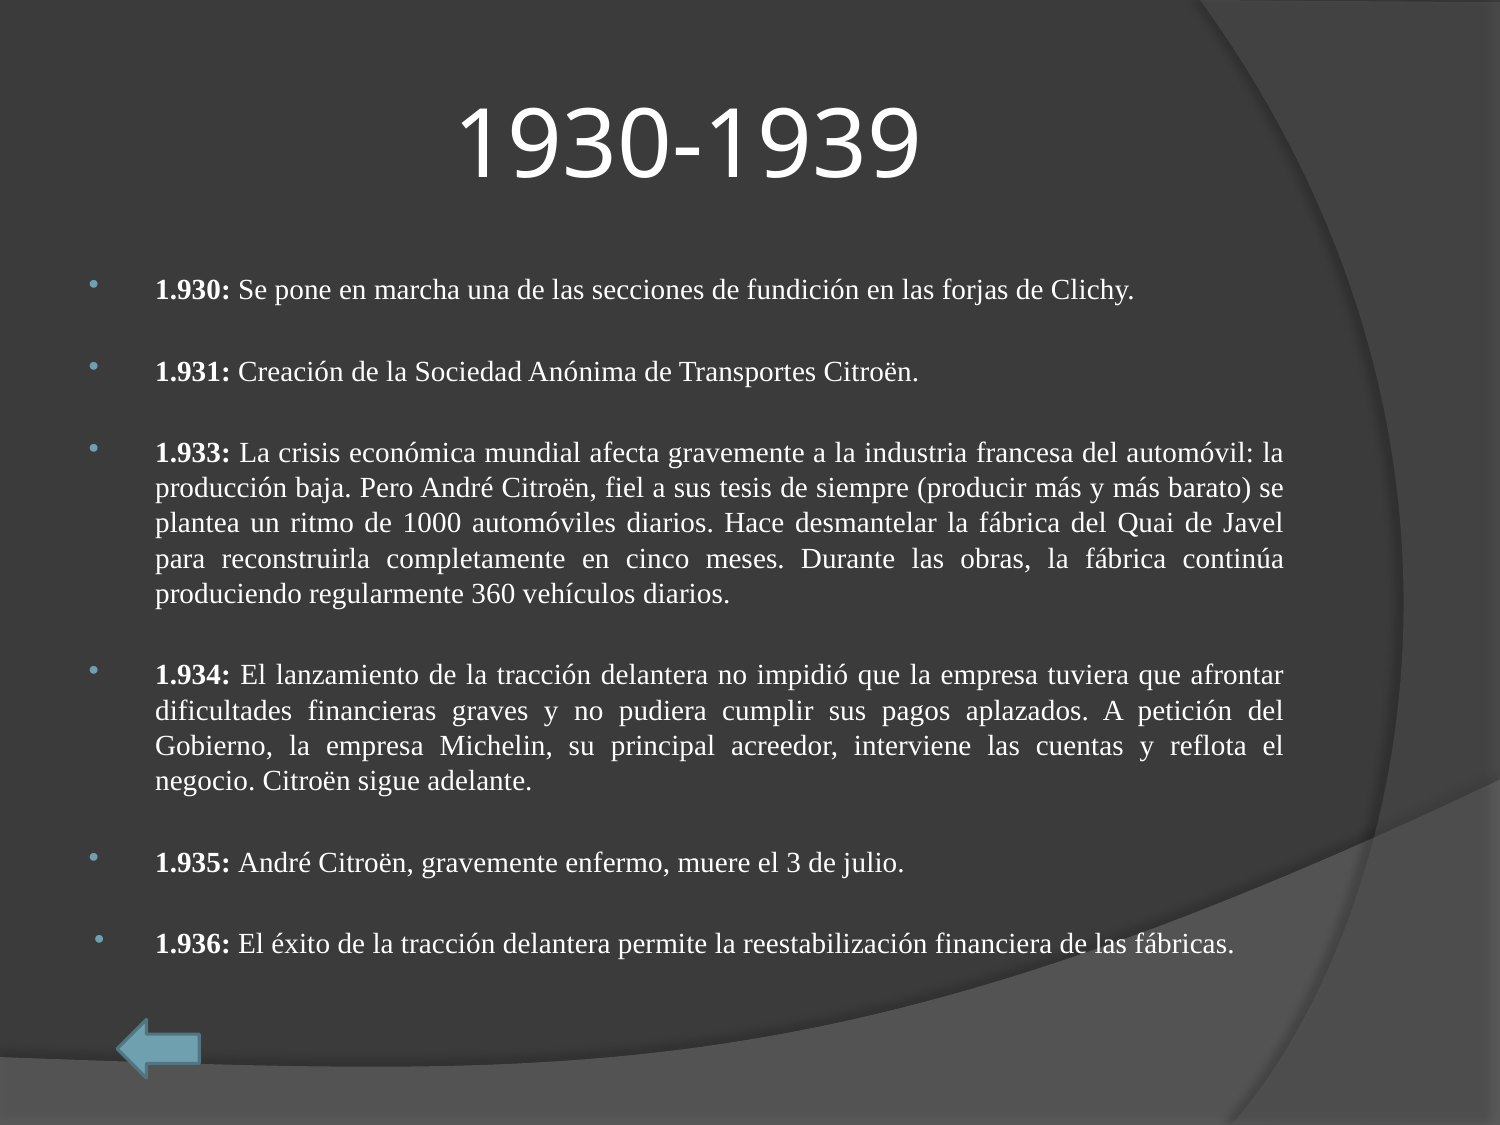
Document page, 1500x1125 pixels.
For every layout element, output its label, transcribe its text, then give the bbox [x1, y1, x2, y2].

list 1.930: Se pone en marcha una de las secciones de fundición en las forjas de Clichy. 1.931: Creación de la Sociedad Anónima de Transportes Citroën. 1.933: La crisis económica mundial afecta gravemente a la industria francesa del automóvil: la producción baja. Pero André Citroën, fiel a sus tesis de siempre (producir más y más barato) se plantea un ritmo de 1000 automóviles diarios. Hace desmantelar la fábrica del Quai de Javel para reconstruirla completamente en cinco meses. Durante las obras, la fábrica continúa produciendo regularmente 360 vehículos diarios. 1.934: El lanzamiento de la tracción delantera no impidió que la empresa tuviera que afrontar dificultades financieras graves y no pudiera cumplir sus pagos aplazados. A petición del Gobierno, la empresa Michelin, su principal acreedor, interviene las cuentas y reflota el negocio. Citroën sigue adelante. 1.935: André Citroën, gravemente enfermo, muere el 3 de julio. 1.936: El éxito de la tracción delantera permite la reestabilización financiera de las fábricas. [75, 262, 1300, 1005]
text_box [116, 1018, 201, 1080]
title 1930-1939 [75, 45, 1300, 233]
